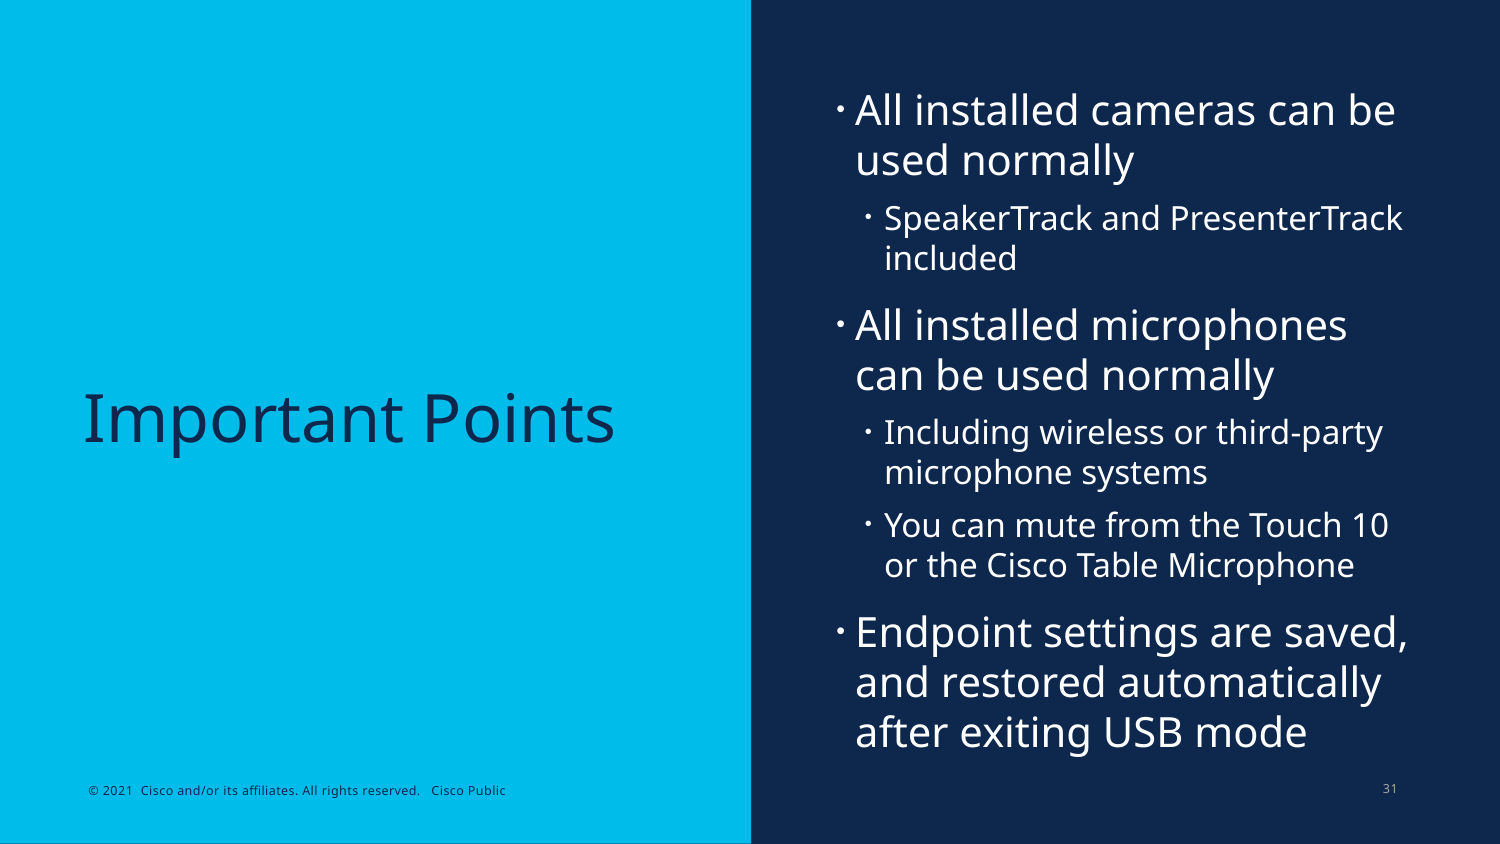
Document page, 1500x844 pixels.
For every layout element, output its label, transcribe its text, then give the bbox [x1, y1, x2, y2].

title Important Points [68, 271, 697, 572]
list All installed cameras can be used normally SpeakerTrack and PresenterTrack included All installed microphones can be used normally Including wireless or third-party microphone systems You can mute from the Touch 10 or the Cisco Table Microphone Endpoint settings are saved, and restored automatically after exiting USB mode [836, 87, 1419, 754]
